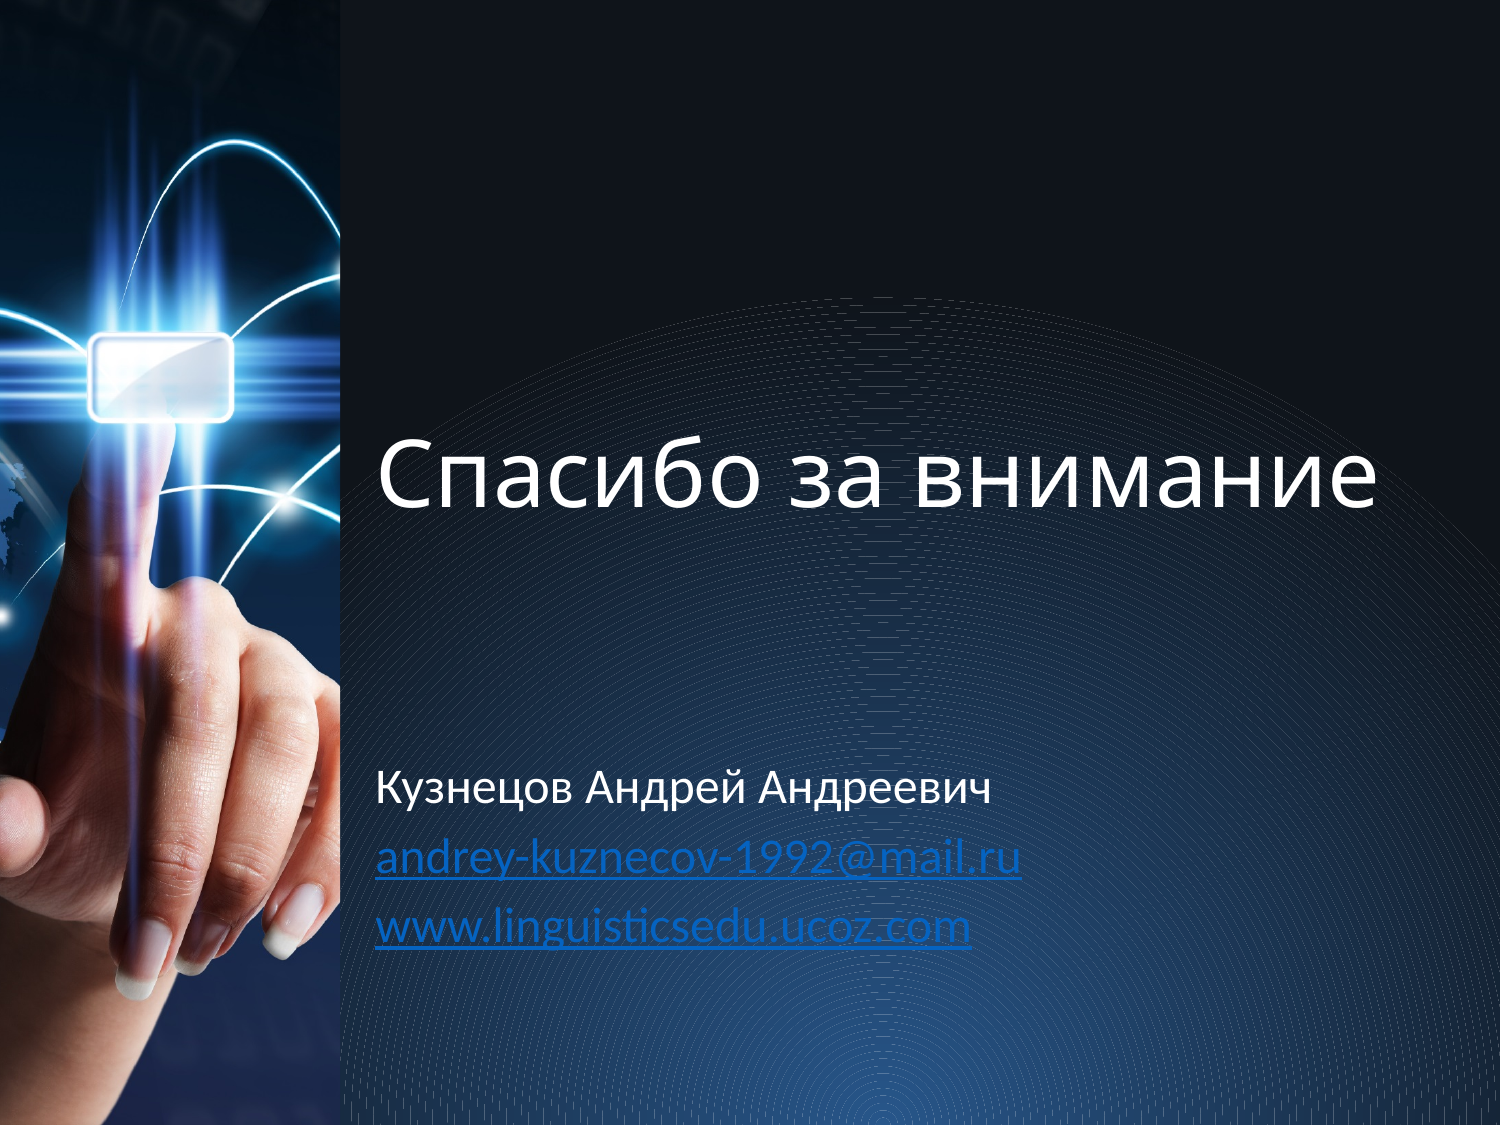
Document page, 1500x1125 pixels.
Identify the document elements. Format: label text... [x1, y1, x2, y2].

title Спасибо за внимание [360, 280, 1397, 536]
picture [0, 0, 341, 1125]
list Кузнецов Андрей Андреевич andrey-kuznecov-1992@mail.ru www.linguisticsedu.ucoz.com [360, 752, 1397, 999]
